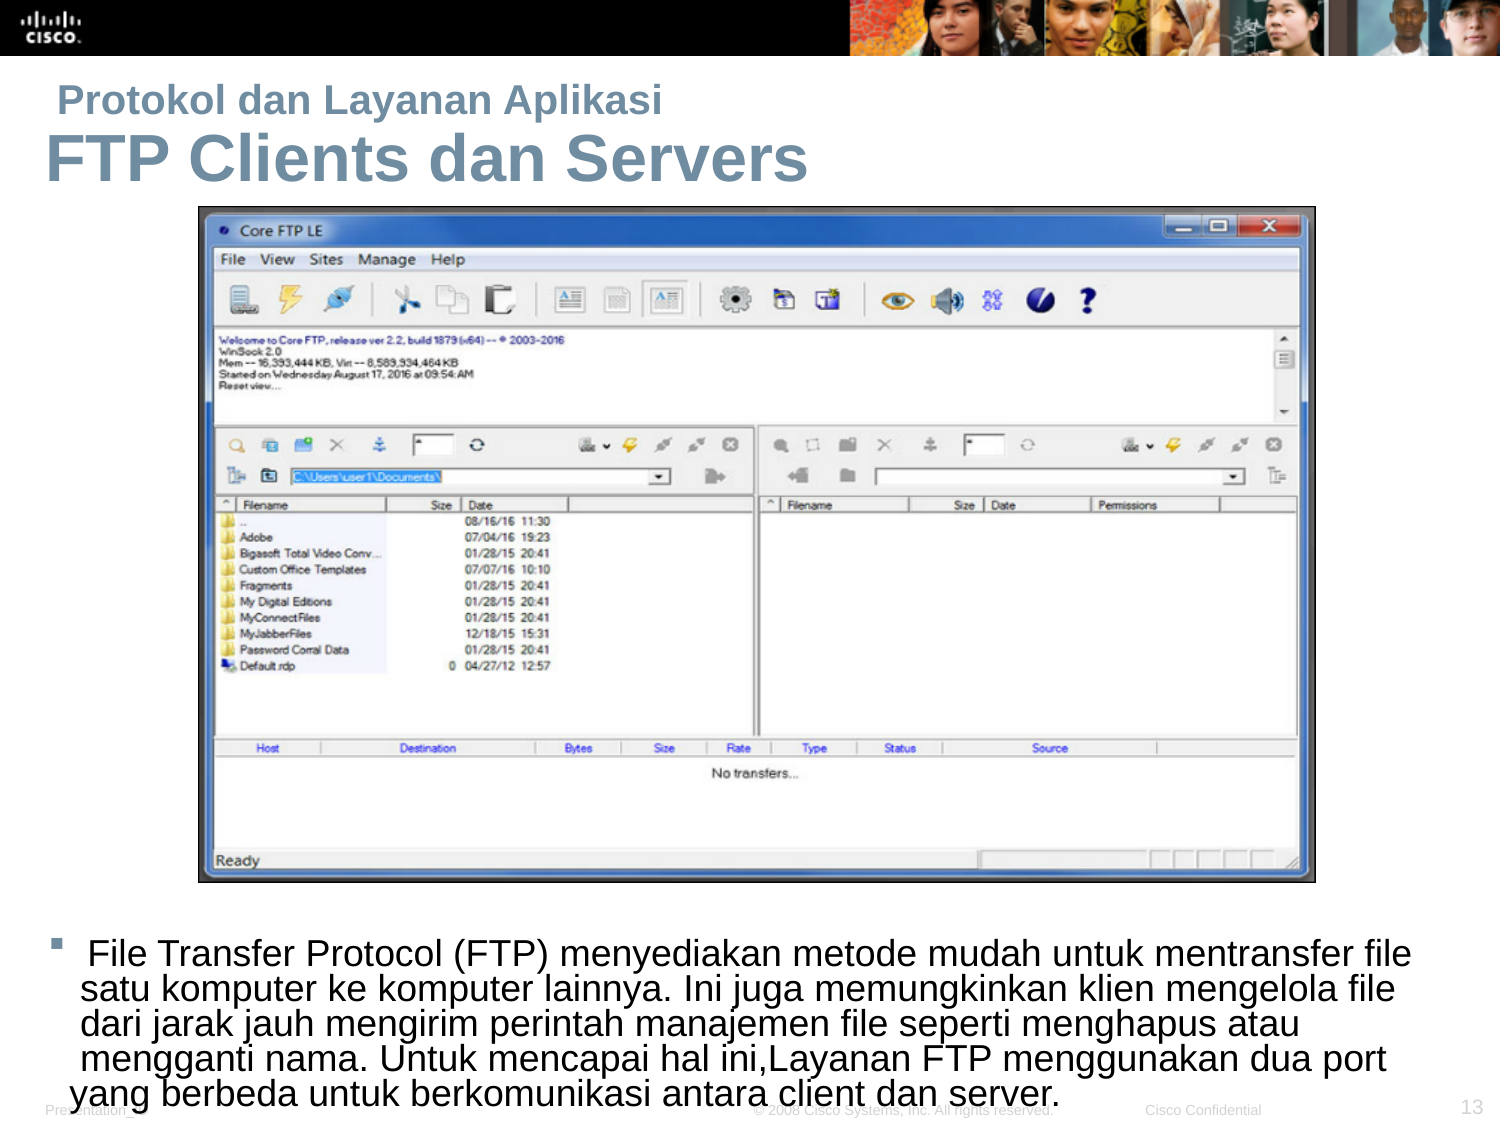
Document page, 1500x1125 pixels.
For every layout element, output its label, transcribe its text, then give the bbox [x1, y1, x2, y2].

picture [198, 206, 1316, 883]
title Protokol dan Layanan Aplikasi FTP Clients dan Servers [31, 64, 1471, 203]
picture [0, 0, 1500, 56]
list File Transfer Protocol (FTP) menyediakan metode mudah untuk mentransfer file satu komputer ke komputer lainnya. Ini juga memungkinkan klien mengelola file dari jarak jauh mengirim perintah manajemen file seperti menghapus atau mengganti nama. Untuk mencapai hal ini,Layanan FTP menggunakan dua port yang berbeda untuk berkomunikasi antara client dan server. [34, 883, 1468, 1081]
